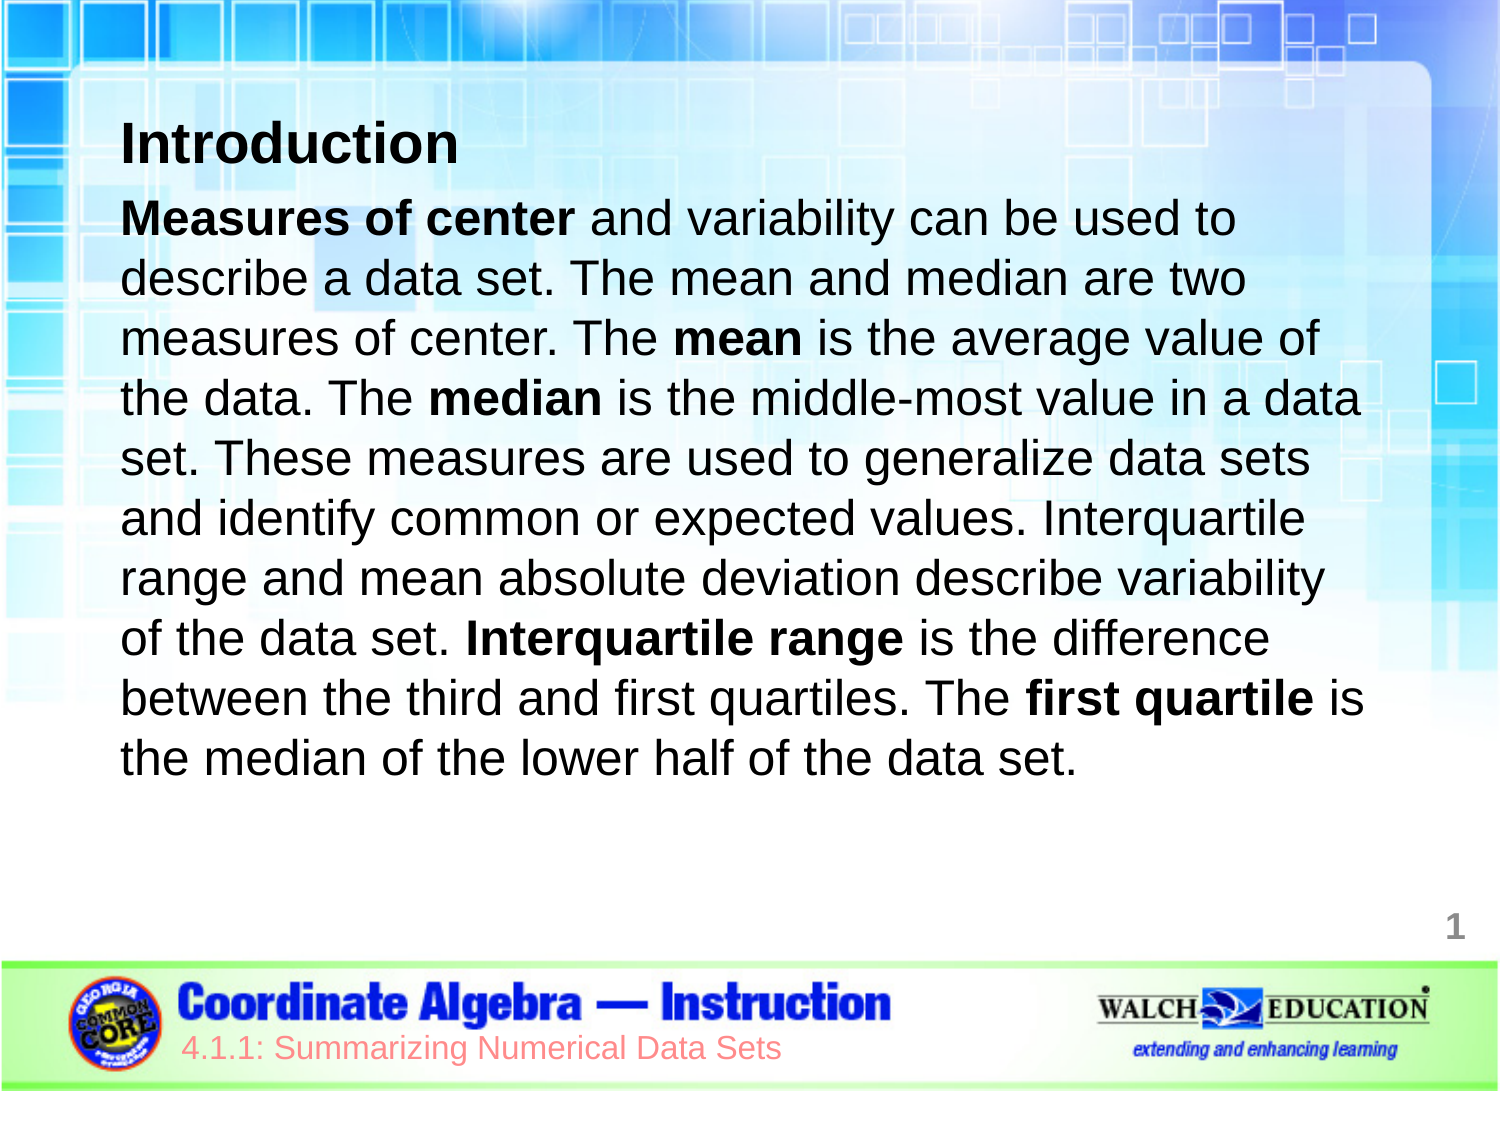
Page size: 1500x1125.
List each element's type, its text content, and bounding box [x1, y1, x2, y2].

picture [1, 0, 1500, 1091]
footer 4.1.1: Summarizing Numerical Data Sets [166, 1024, 1080, 1069]
subtitle Introduction Measures of center and variability can be used to describe a data set. The mean and median are two measures of center. The mean is the average value of the data. The median is the middle-most value in a data set. These measures are used to generalize data sets and identify common or expected values. Interquartile range and mean absolute deviation describe variability of the data set. Interquartile range is the difference between the third and first quartiles. The first quartile is the median of the lower half of the data set. [105, 97, 1394, 918]
slide_number 1 [1361, 901, 1481, 949]
